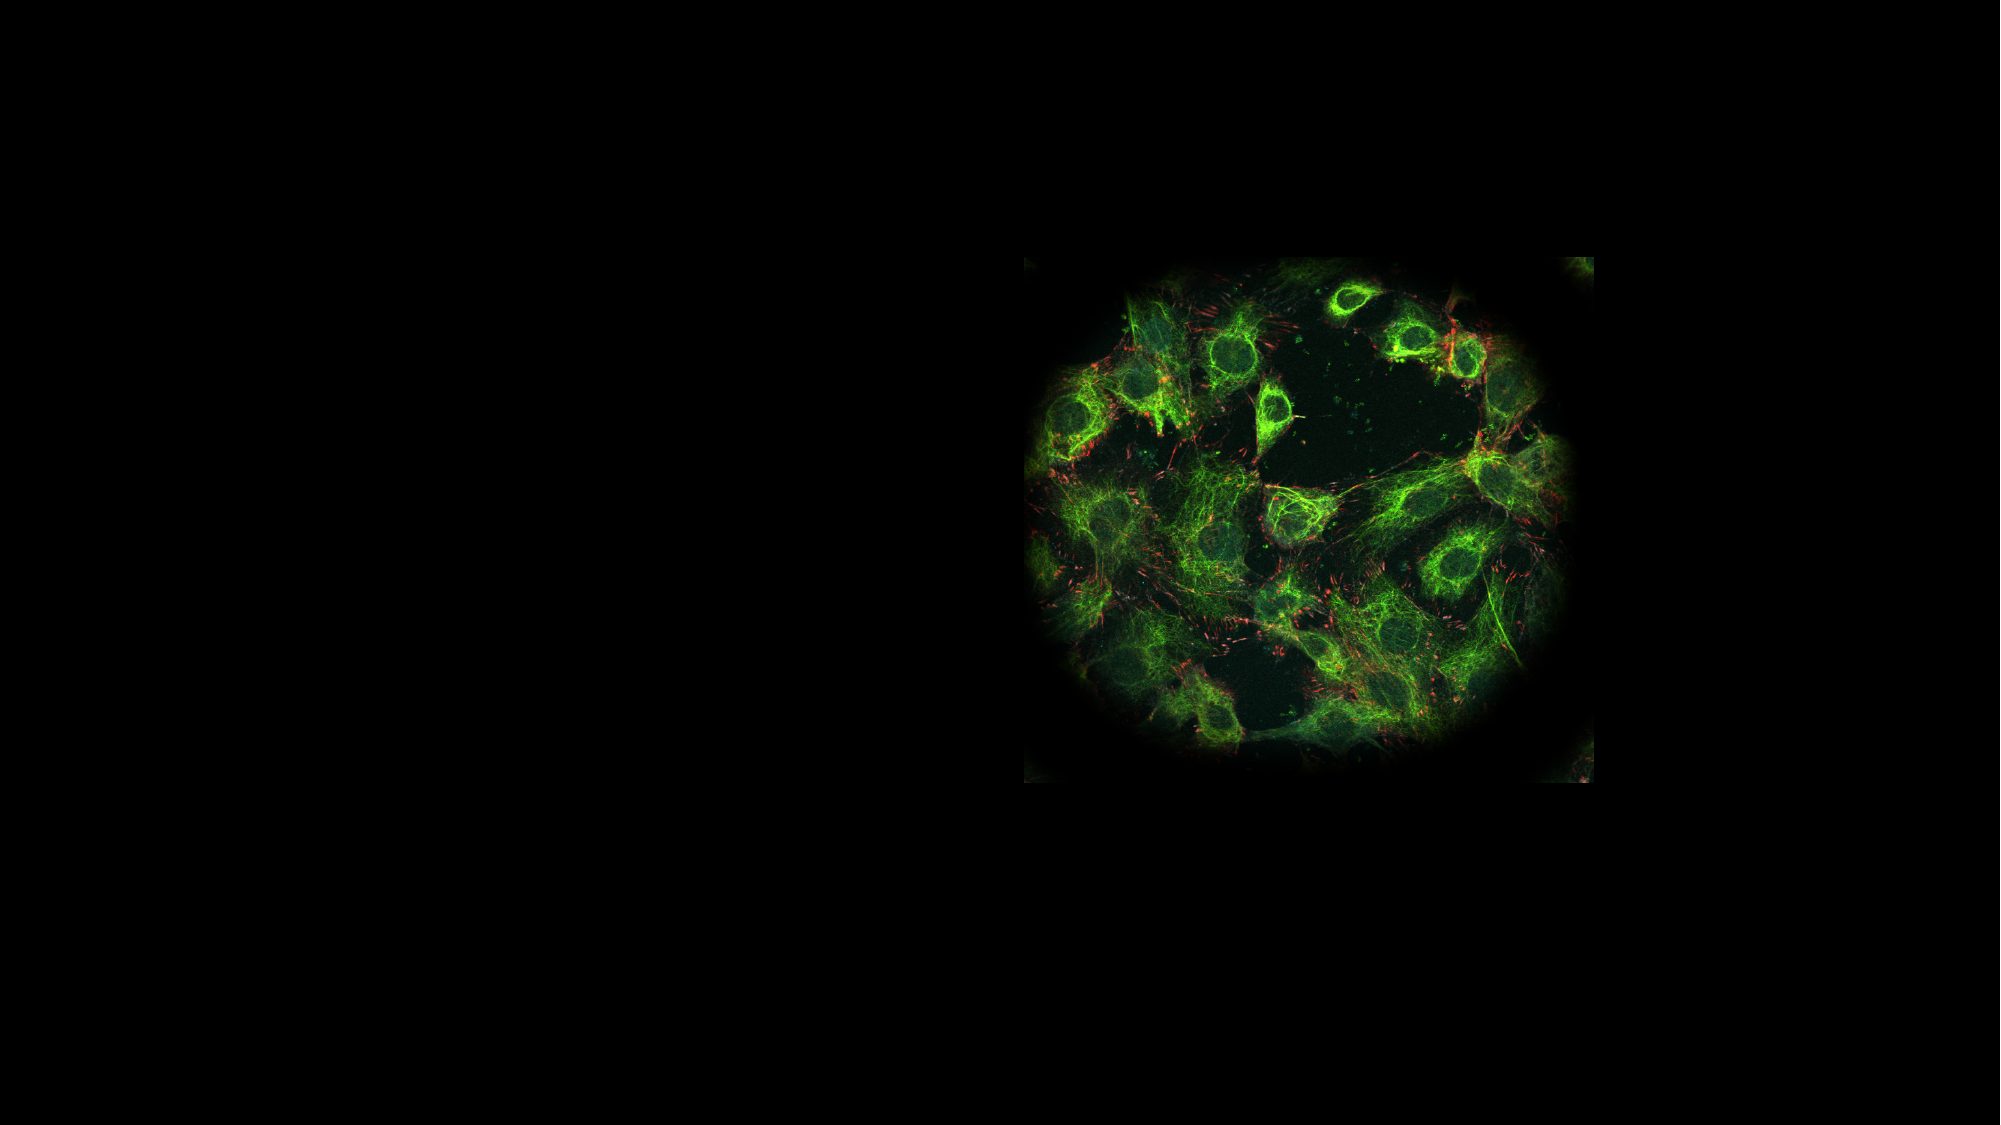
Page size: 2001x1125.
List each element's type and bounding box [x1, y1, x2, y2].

text_box [863, 97, 1731, 925]
